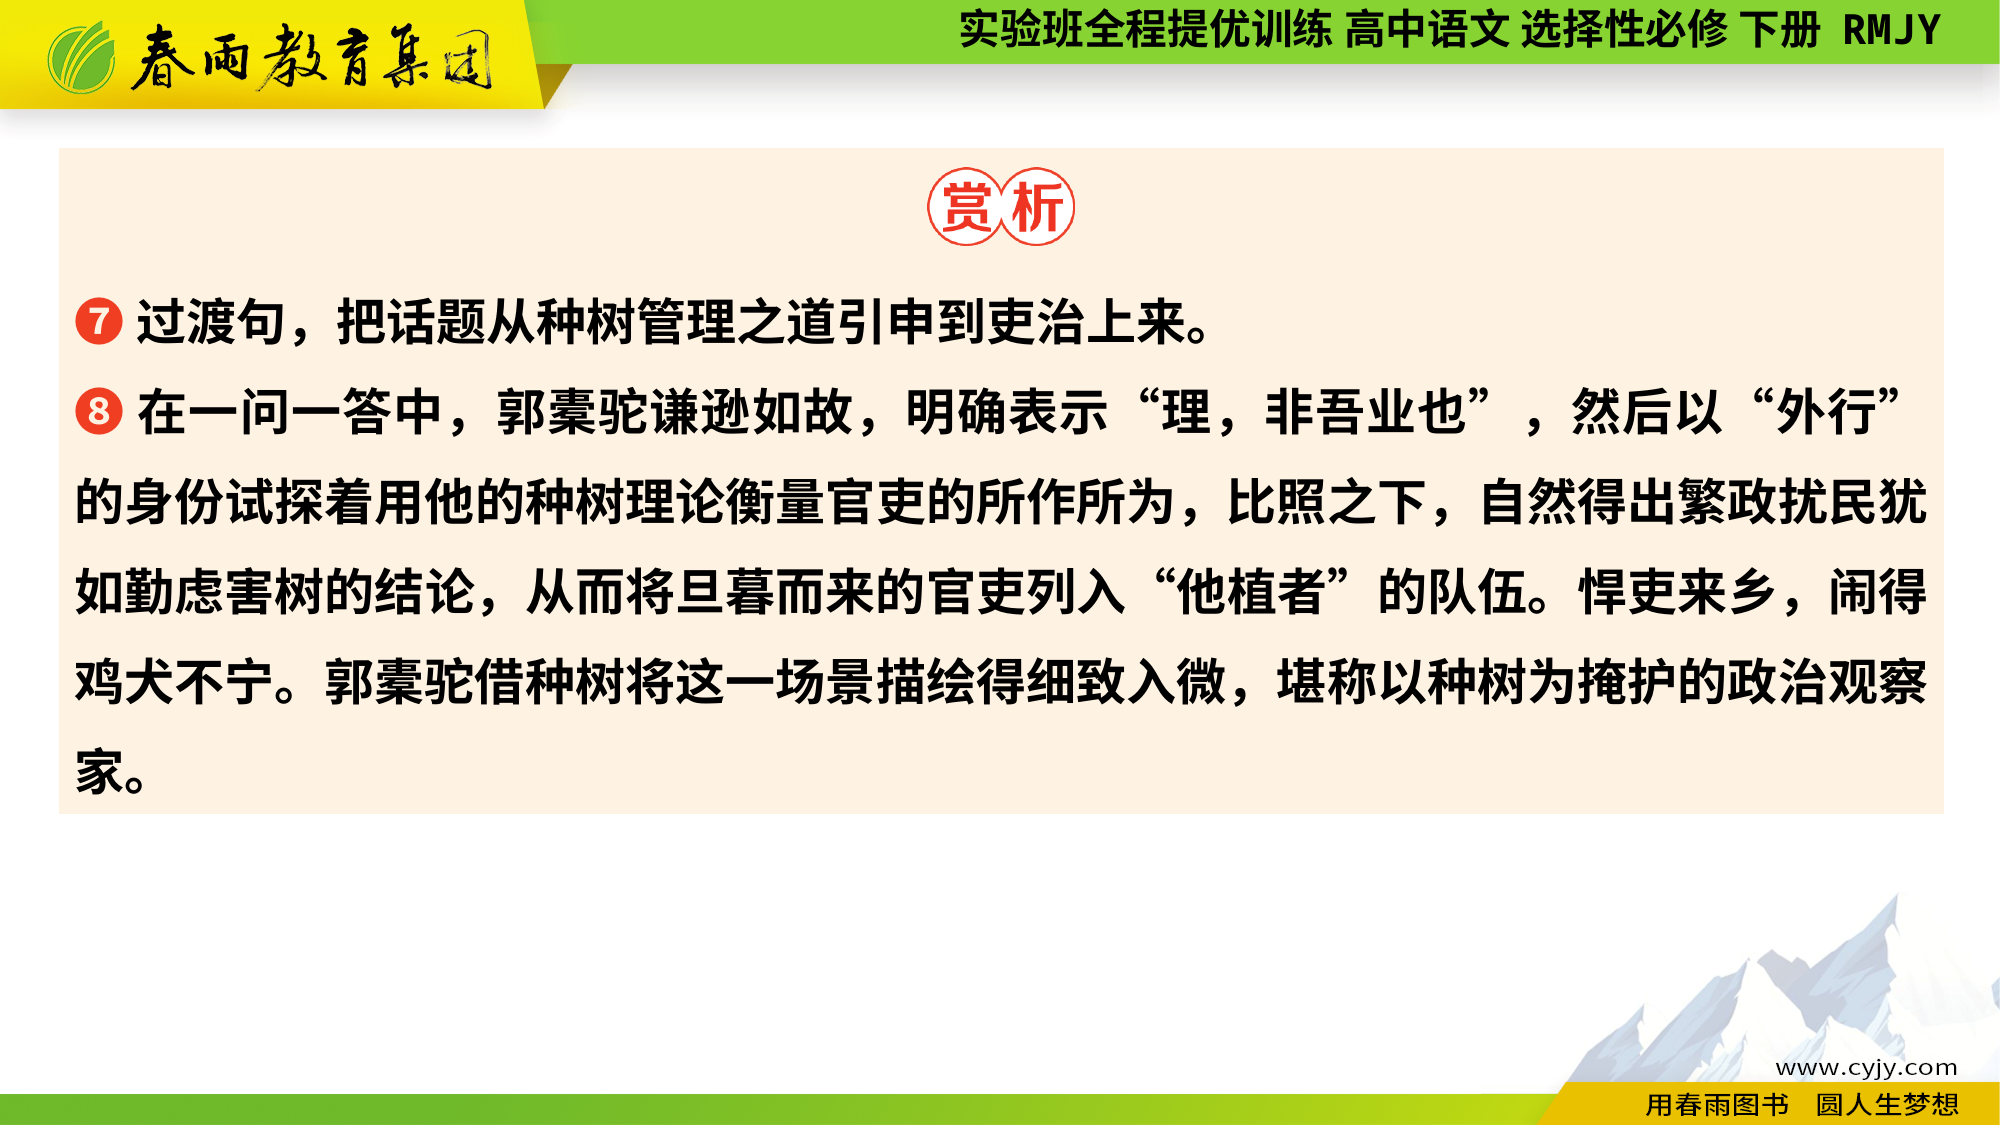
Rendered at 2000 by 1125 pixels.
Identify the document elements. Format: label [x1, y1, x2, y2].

picture [0, 0, 2000, 1125]
text_box [58, 148, 1944, 814]
